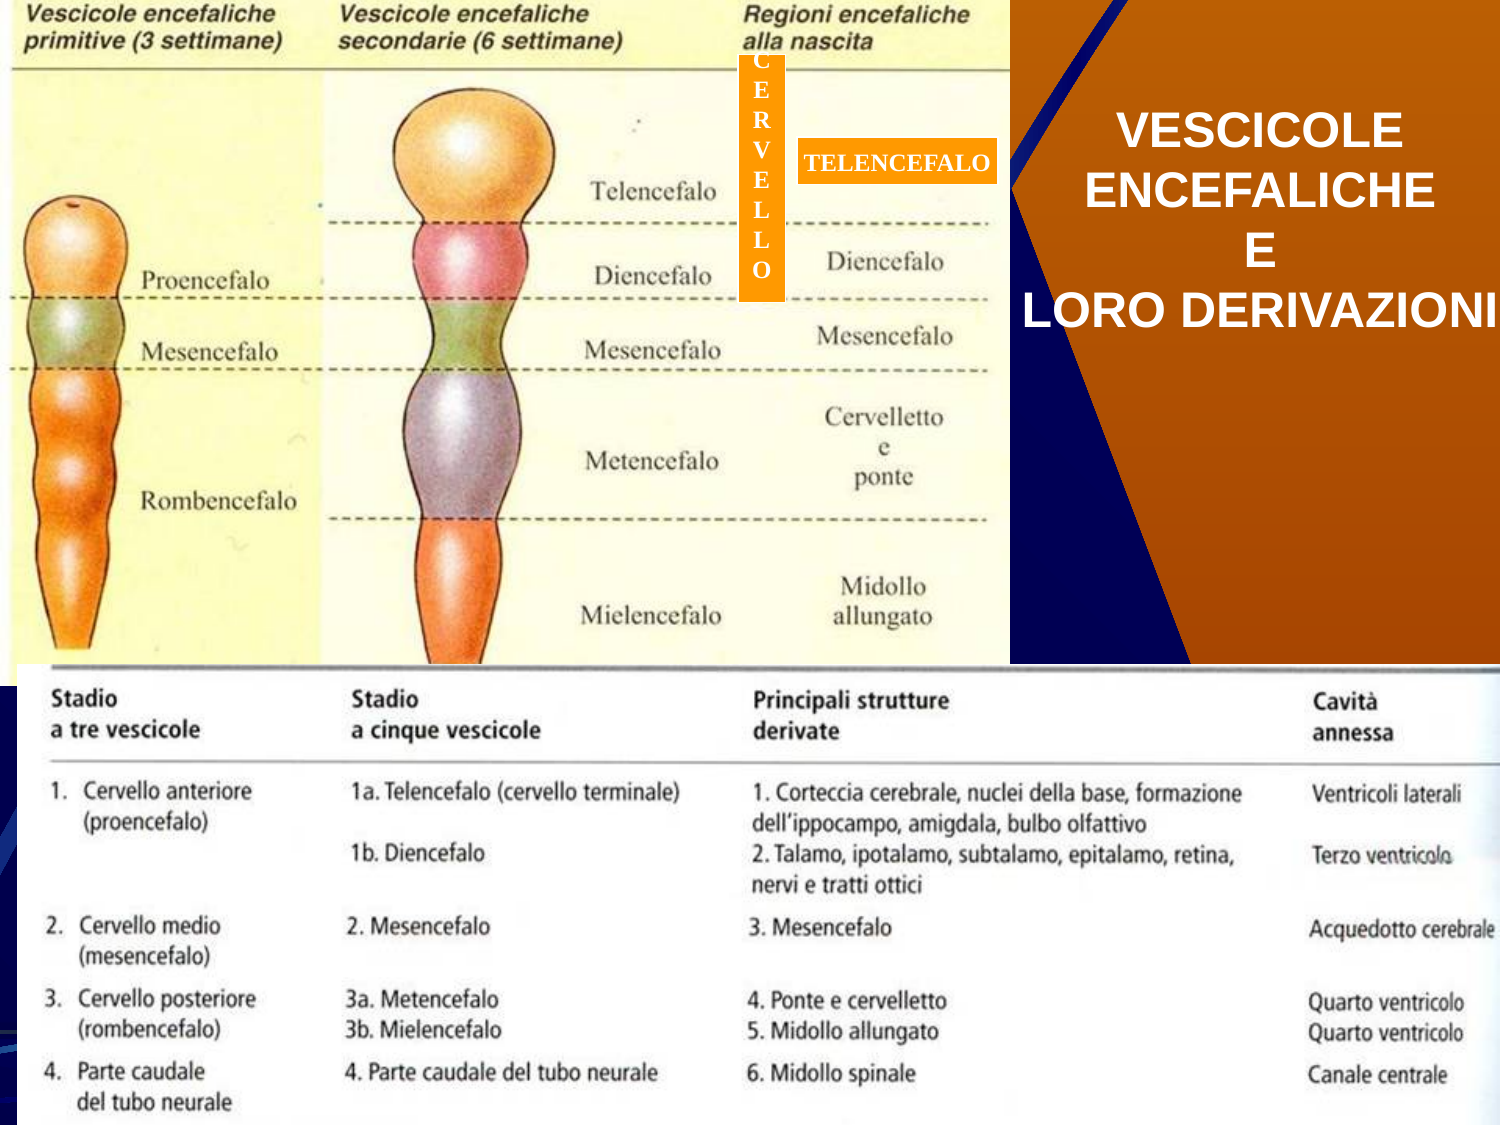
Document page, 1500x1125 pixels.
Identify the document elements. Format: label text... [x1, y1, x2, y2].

picture [0, 0, 1500, 1125]
text_box VESCICOLE ENCEFALICHE E LORO DERIVAZIONI [1010, 90, 1500, 346]
